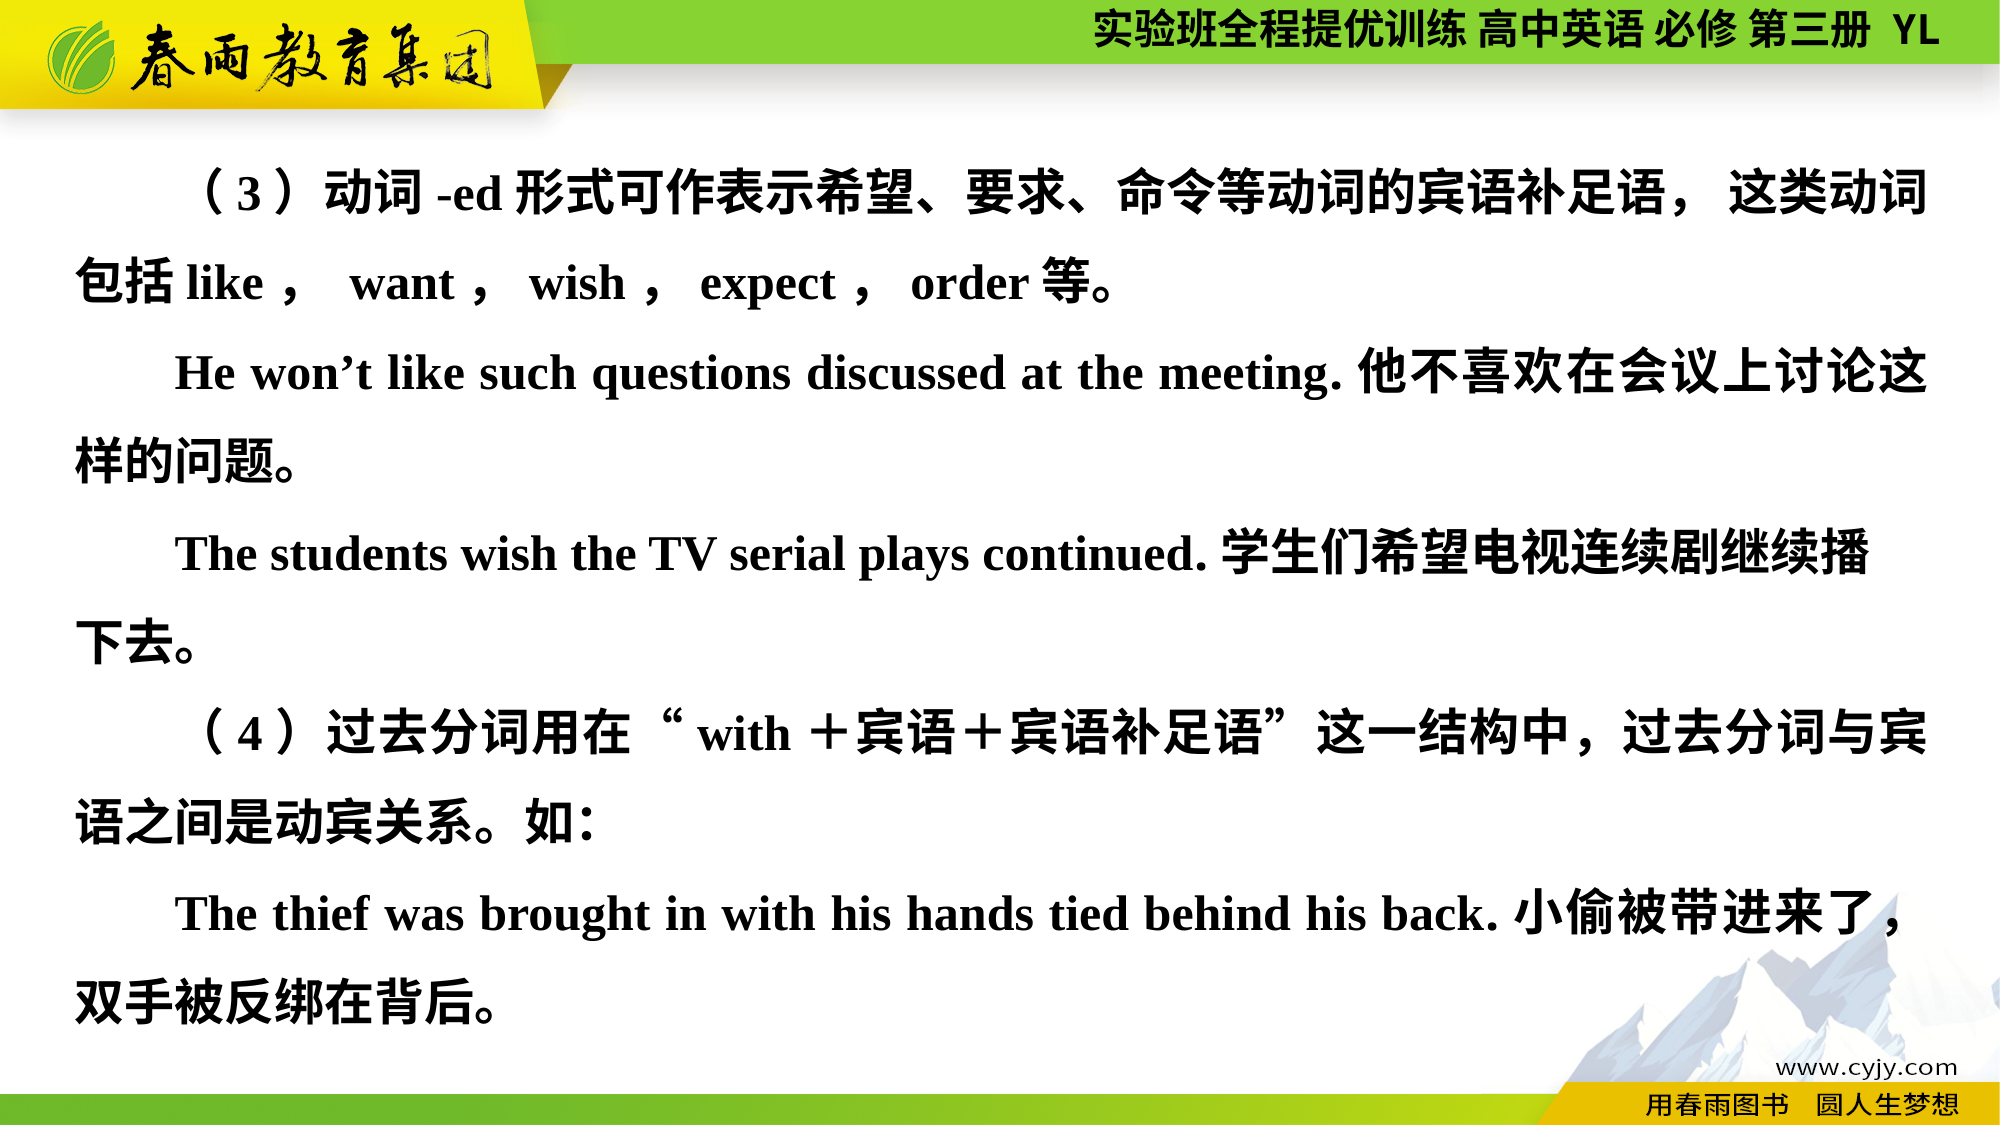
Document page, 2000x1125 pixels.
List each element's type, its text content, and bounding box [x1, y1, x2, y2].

list （3）动词-ed形式可作表示希望、要求、命令等动词的宾语补足语， 这类动词包括like， want，wish，expect，order等。 He won’t like such questions discussed at the meeting.他不喜欢在会议上讨论这样的问题。 The students wish the TV serial plays continued.学生们希望电视连续剧继续播 下去。 （4）过去分词用在“with＋宾语＋宾语补足语”这一结构中，过去分词与宾语之间是动宾关系。如： The thief was brought in with his hands tied behind his back.小偷被带进来了，双手被反绑在背后。 [59, 122, 1944, 1047]
picture [0, 0, 2000, 1125]
